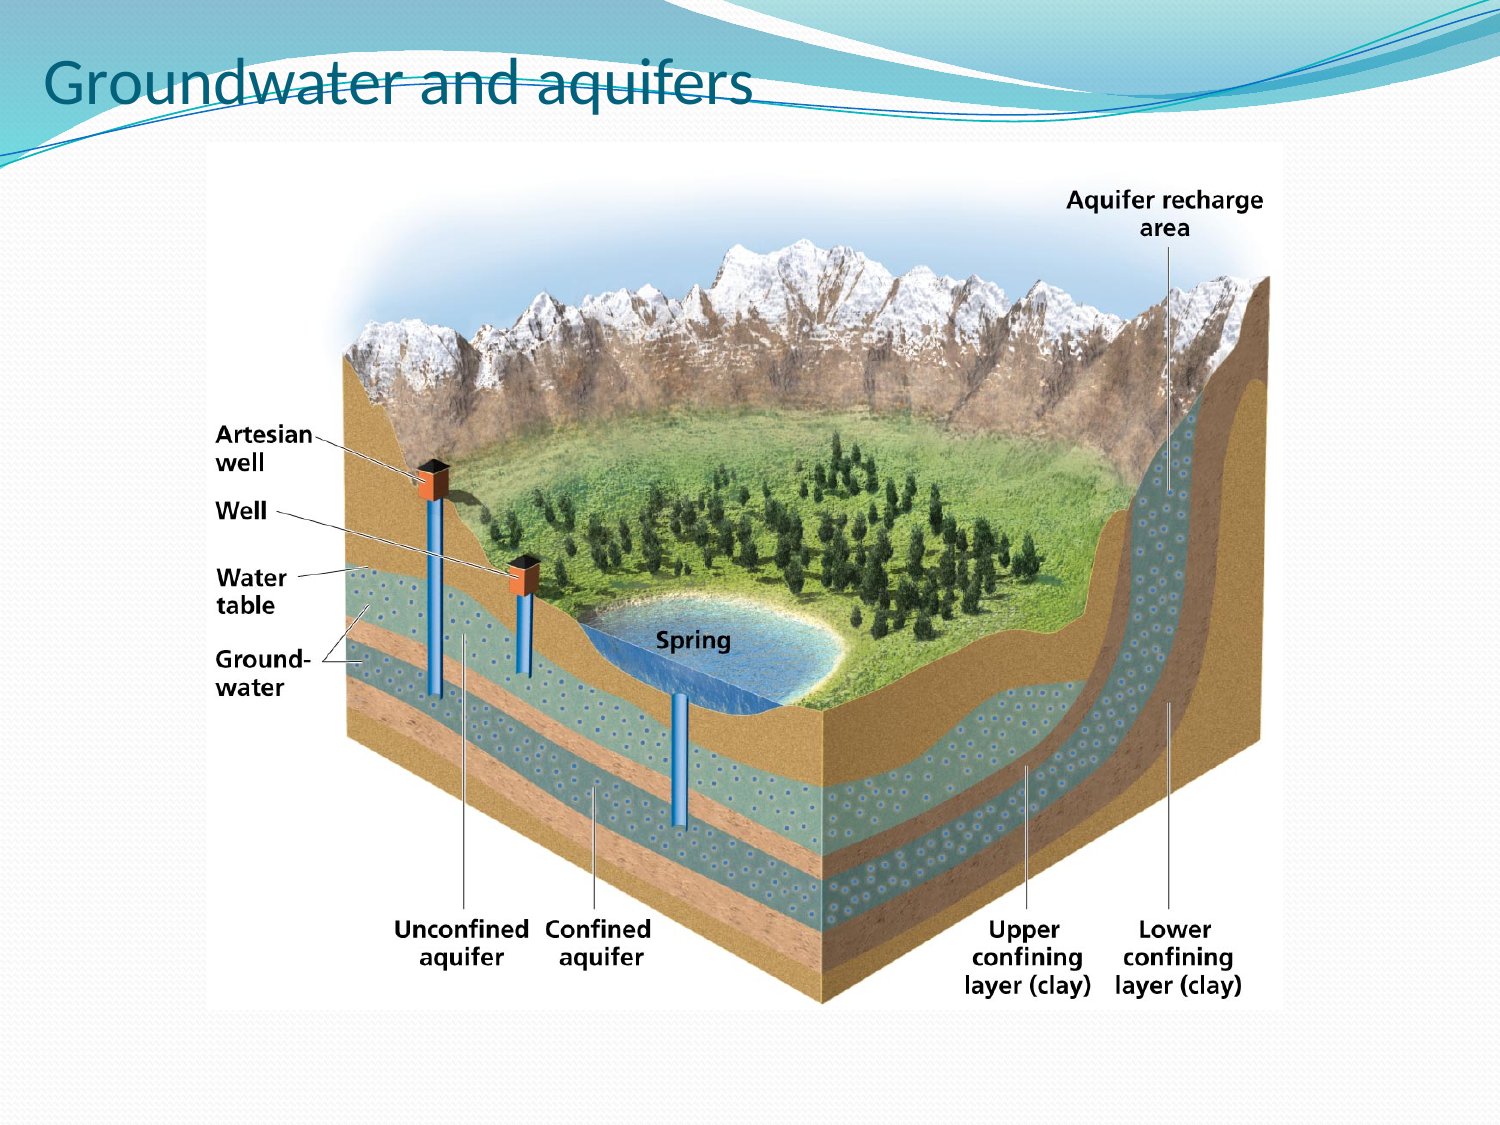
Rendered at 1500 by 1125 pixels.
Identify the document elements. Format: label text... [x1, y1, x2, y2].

title Groundwater and aquifers [43, 29, 1366, 118]
picture [205, 142, 1284, 1010]
